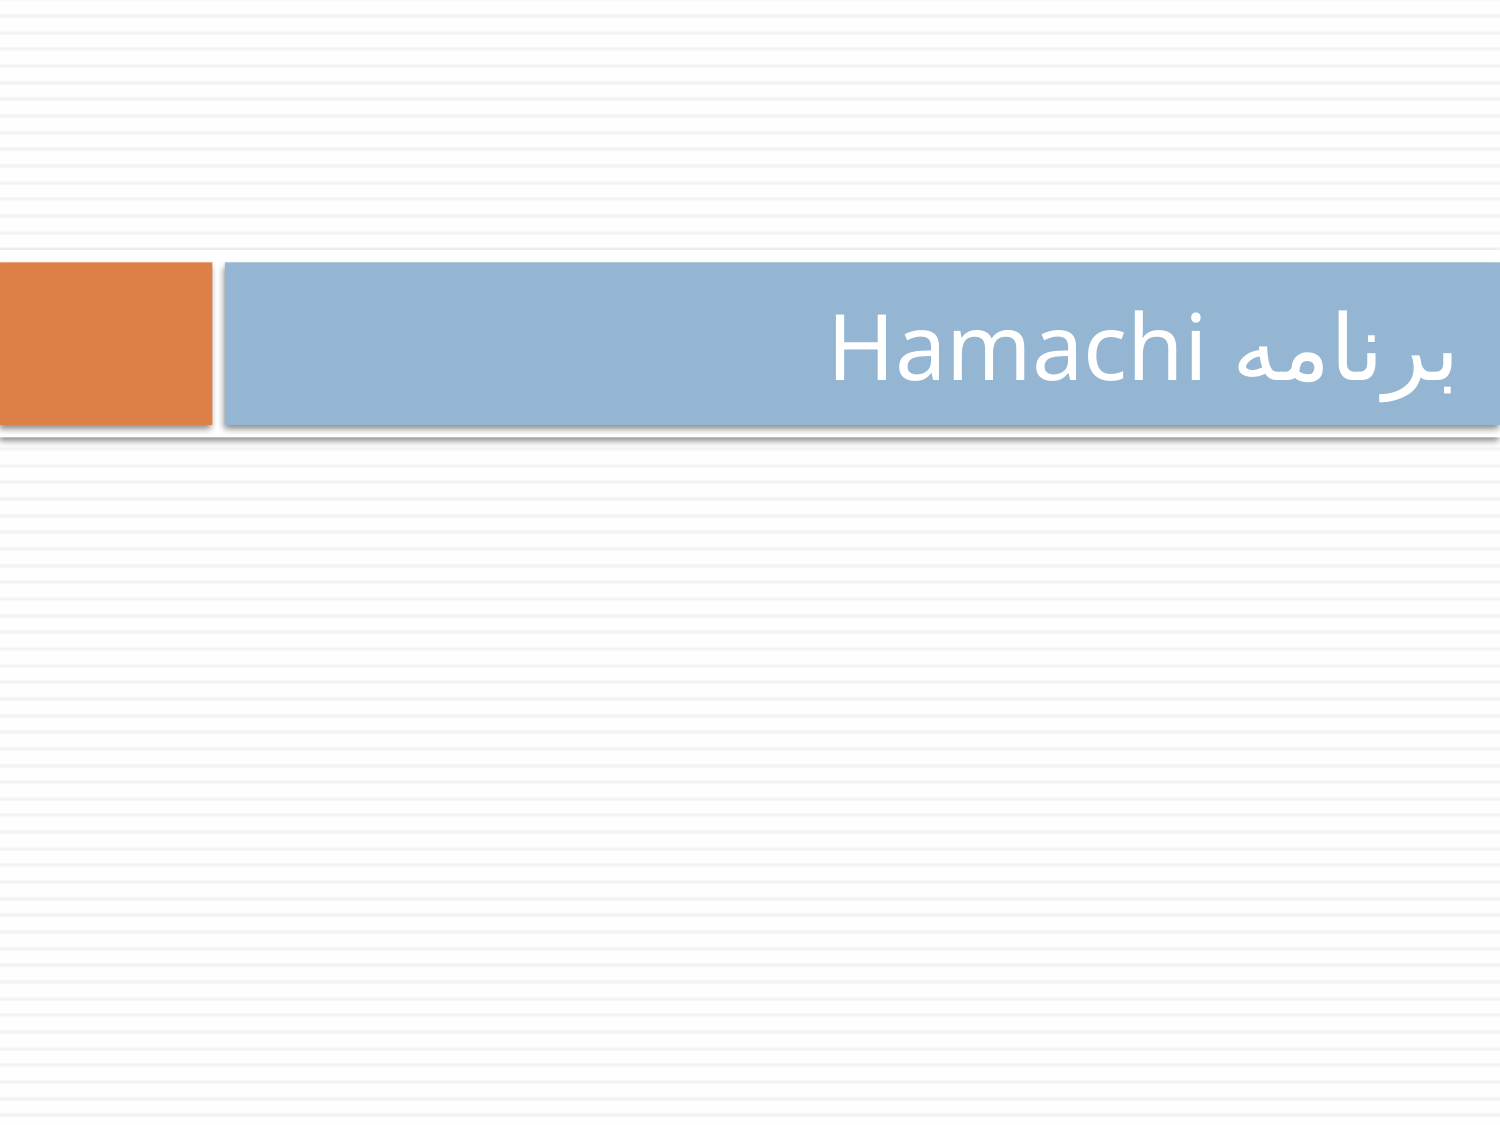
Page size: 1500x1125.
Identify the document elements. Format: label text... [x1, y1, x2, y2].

title برنامه Hamachi [225, 262, 1475, 425]
